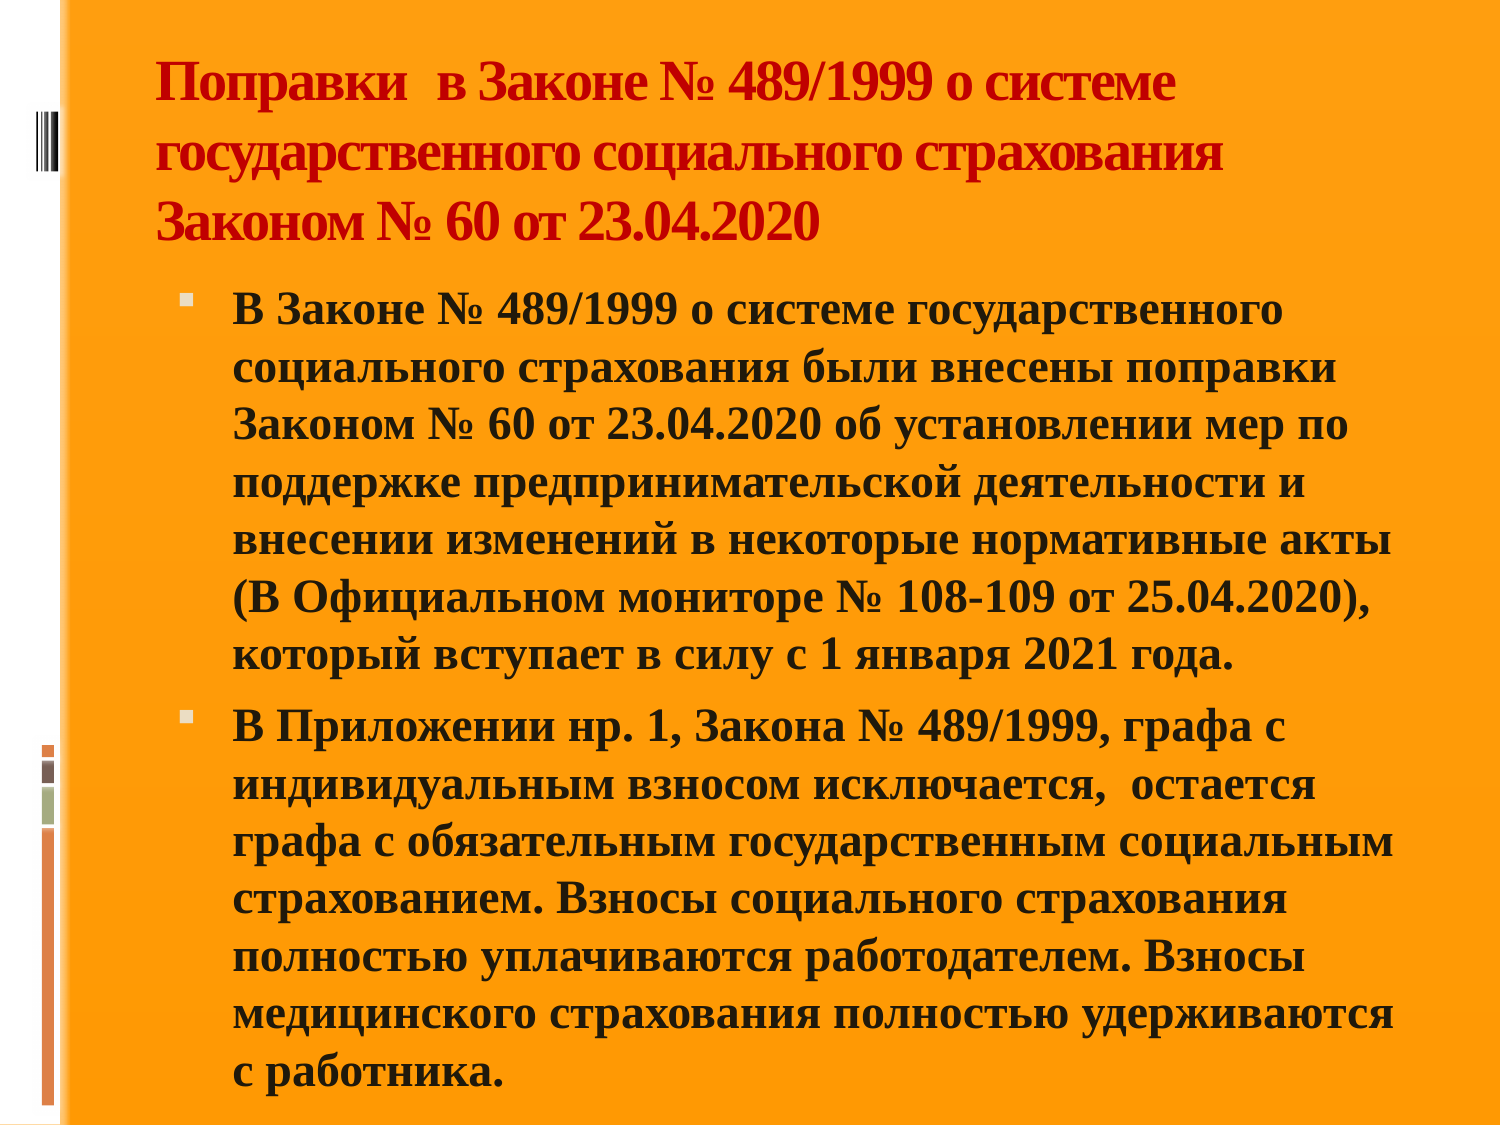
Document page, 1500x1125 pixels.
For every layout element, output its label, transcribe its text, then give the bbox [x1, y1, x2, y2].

list В Законе № 489/1999 о системе государственного социального страхования были внесены поправки Законом № 60 от 23.04.2020 об установлении мер по поддержке предпринимательской деятельности и внесении изменений в некоторые нормативные акты (В Официальном мониторе № 108-109 от 25.04.2020), который вступает в силу с 1 января 2021 года. В Приложении нр. 1, Закона № 489/1999, графа с индивидуальным взносом исключается, остается графа с обязательным государственным социальным страхованием. Взносы социального страхования полностью уплачиваются работодателем. Взносы медицинского страхования полностью удерживаются с работника. [150, 269, 1425, 1043]
title Поправки в Законе № 489/1999 о системе государственного социального страхования Законом № 60 от 23.04.2020 [140, 35, 1416, 268]
